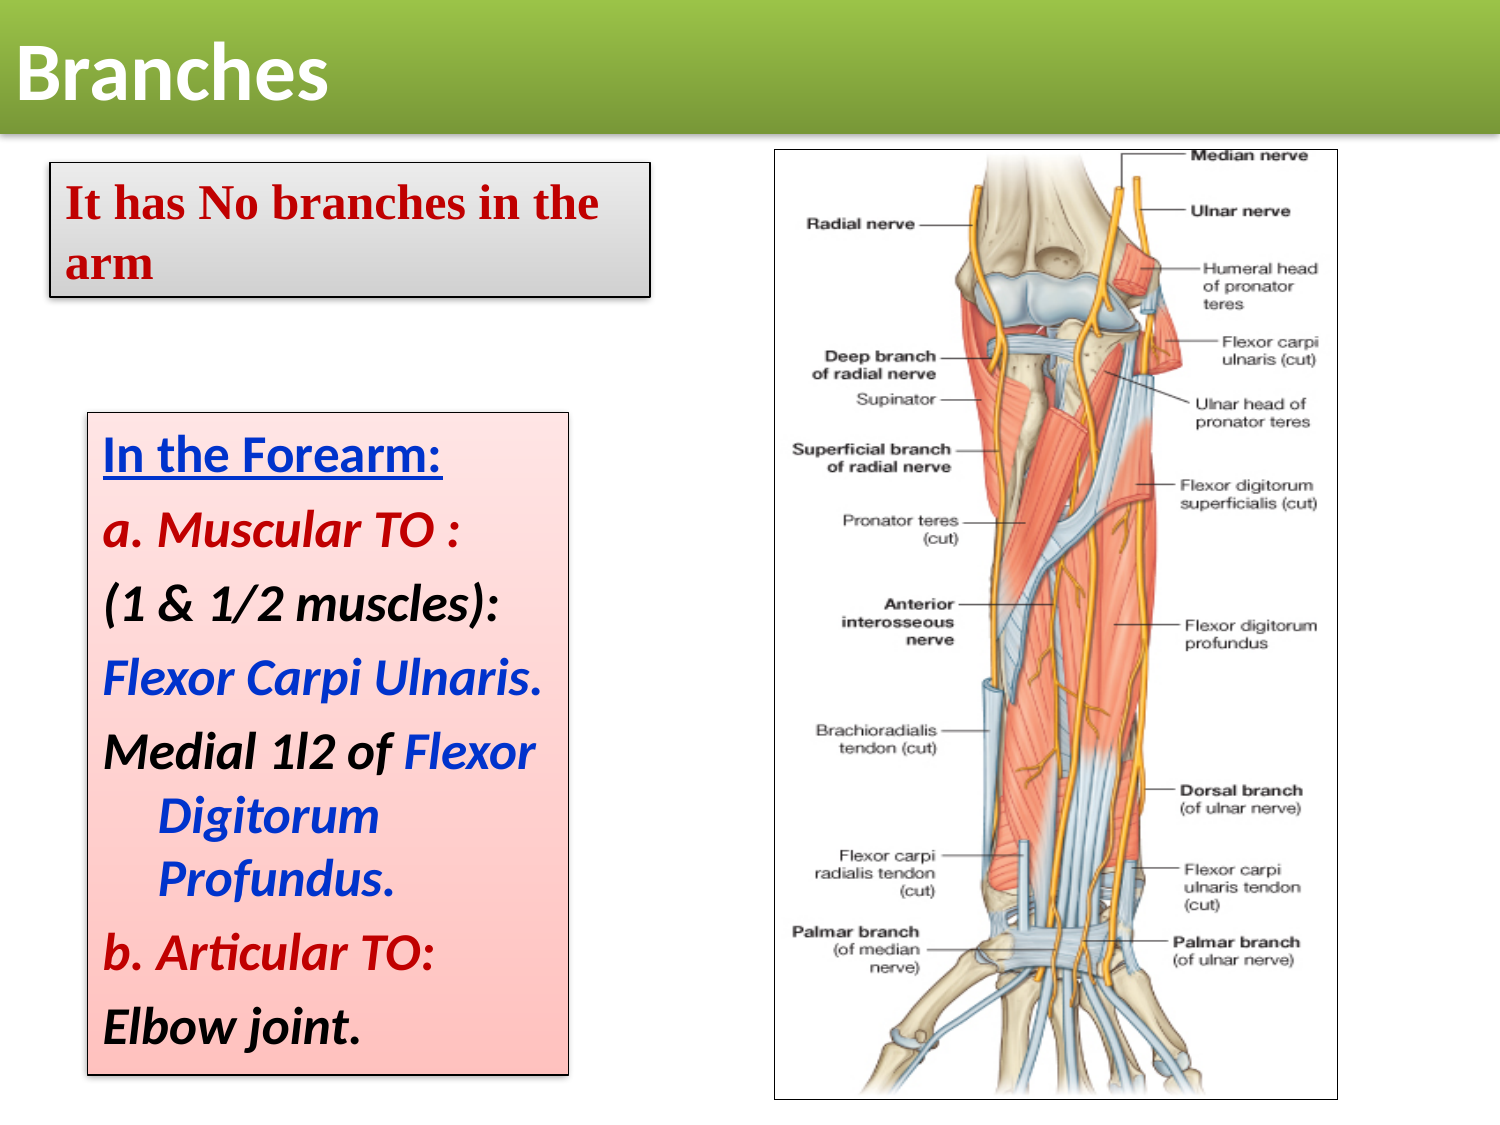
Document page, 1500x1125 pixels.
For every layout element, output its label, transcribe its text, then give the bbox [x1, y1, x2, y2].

list In the Forearm: a. Muscular TO : (1 & 1/2 muscles): Flexor Carpi Ulnaris. Medial 1l2 of Flexor Digitorum Profundus. b. Articular TO: Elbow joint. [87, 412, 569, 1076]
text_box It has No branches in the arm [49, 162, 651, 298]
picture [774, 149, 1338, 1100]
text_box Branches [0, 0, 1500, 134]
